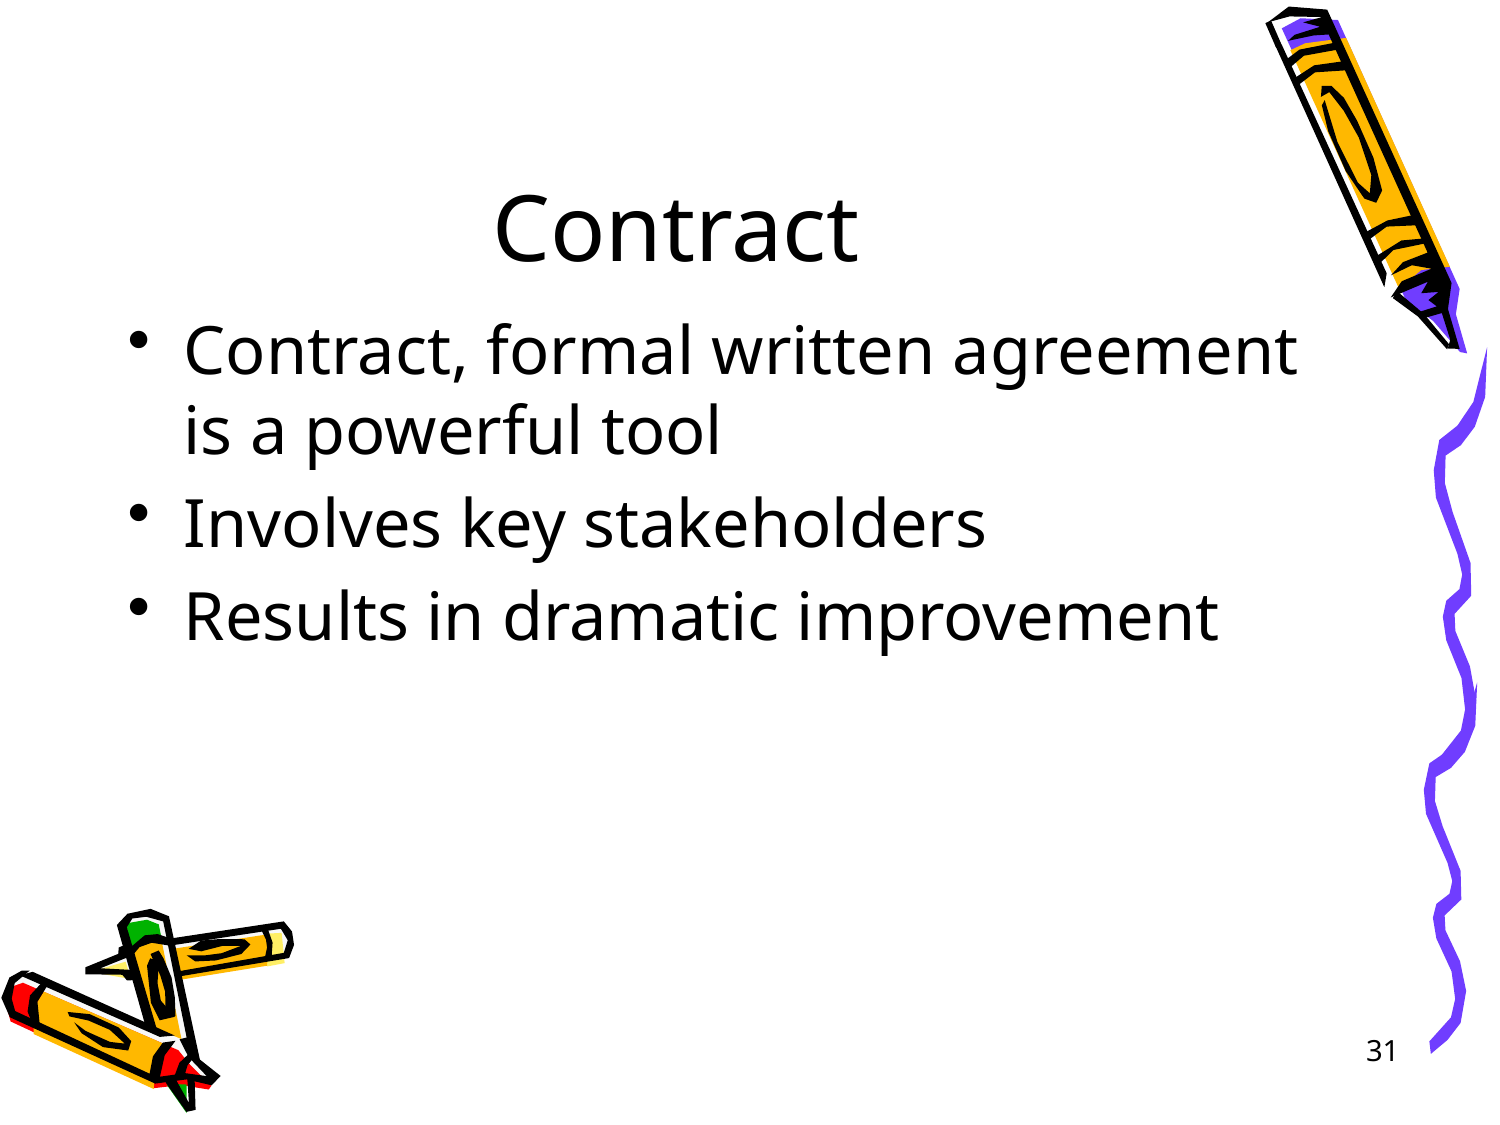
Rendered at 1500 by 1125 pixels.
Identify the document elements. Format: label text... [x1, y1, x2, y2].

slide_number 31 [1101, 1024, 1415, 1101]
title Contract [112, 24, 1240, 288]
list Contract, formal written agreement is a powerful tool Involves key stakeholders Results in dramatic improvement [112, 299, 1376, 901]
